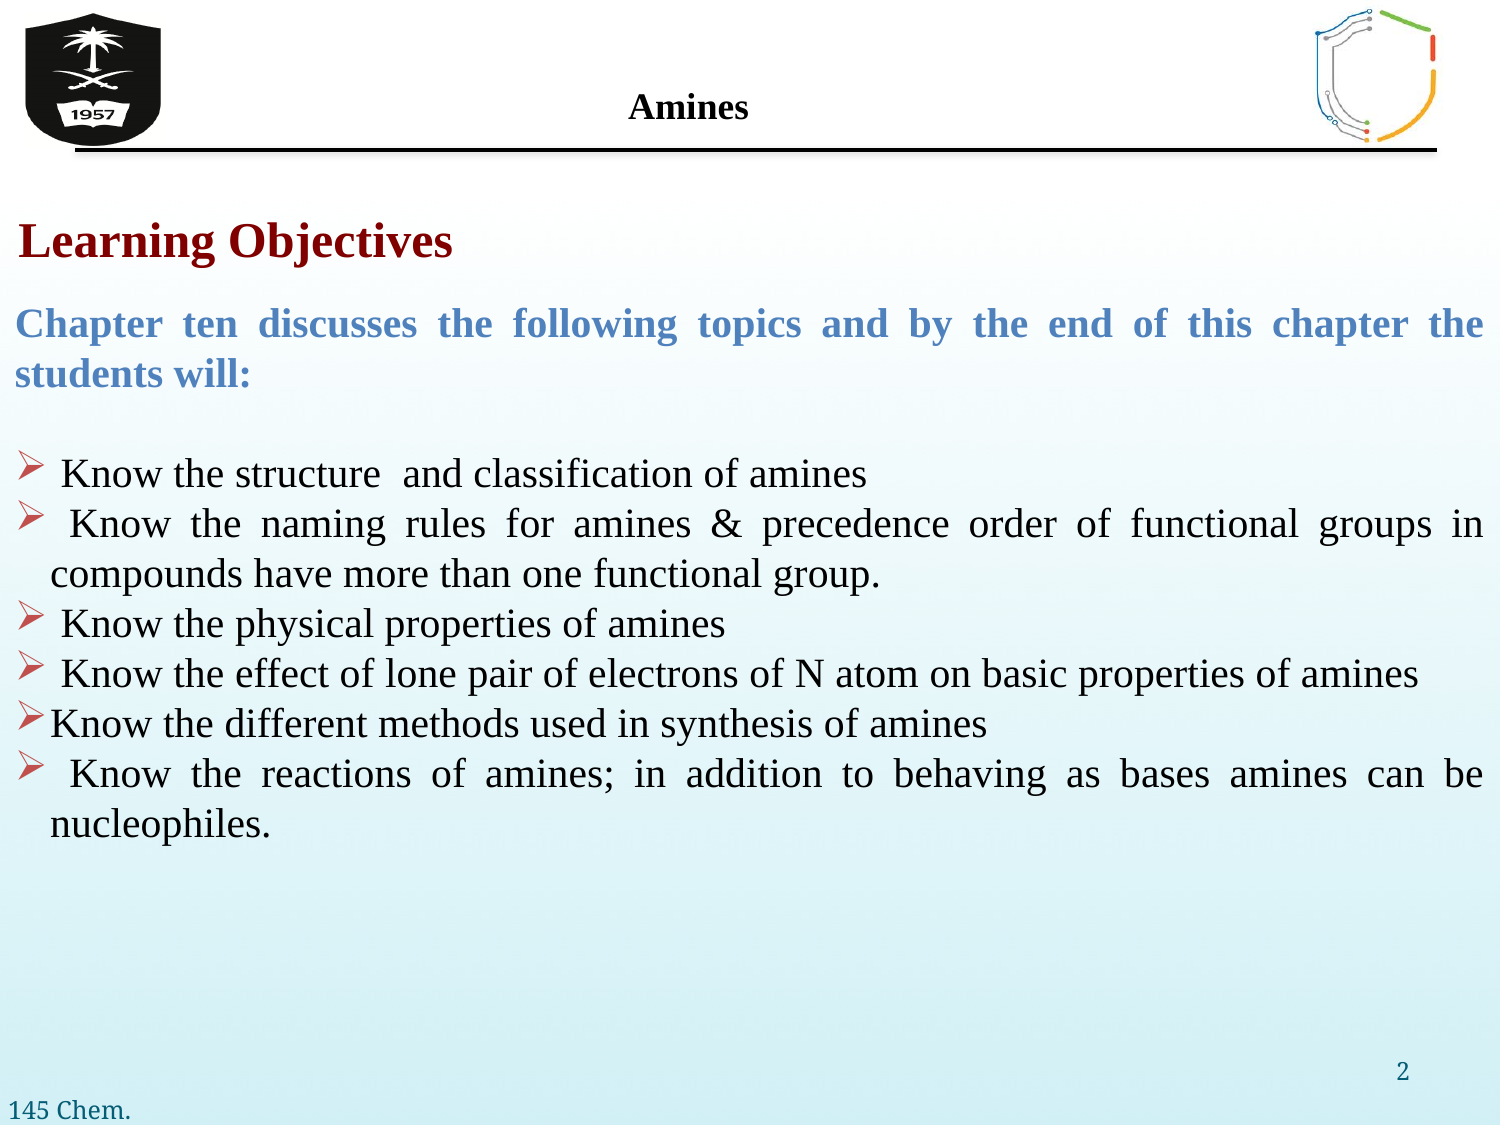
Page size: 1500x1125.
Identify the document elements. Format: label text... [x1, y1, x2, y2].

text_box 145 Chem. [8, 1065, 559, 1125]
slide_number 2 [1074, 1042, 1425, 1103]
picture [0, 903, 1500, 1125]
title Learning Objectives [0, 174, 485, 287]
text_box Chapter ten discusses the following topics and by the end of this chapter the students will: Know the structure and classification of amines Know the naming rules for amines & precedence order of functional groups in compounds have more than one functional group. Know the physical properties of amines Know the effect of lone pair of electrons of N atom on basic properties of amines Know the different methods used in synthesis of amines Know the reactions of amines; in addition to behaving as bases amines can be nucleophiles. [0, 287, 1500, 903]
text_box Amines [613, 74, 764, 135]
picture [0, 0, 1500, 287]
